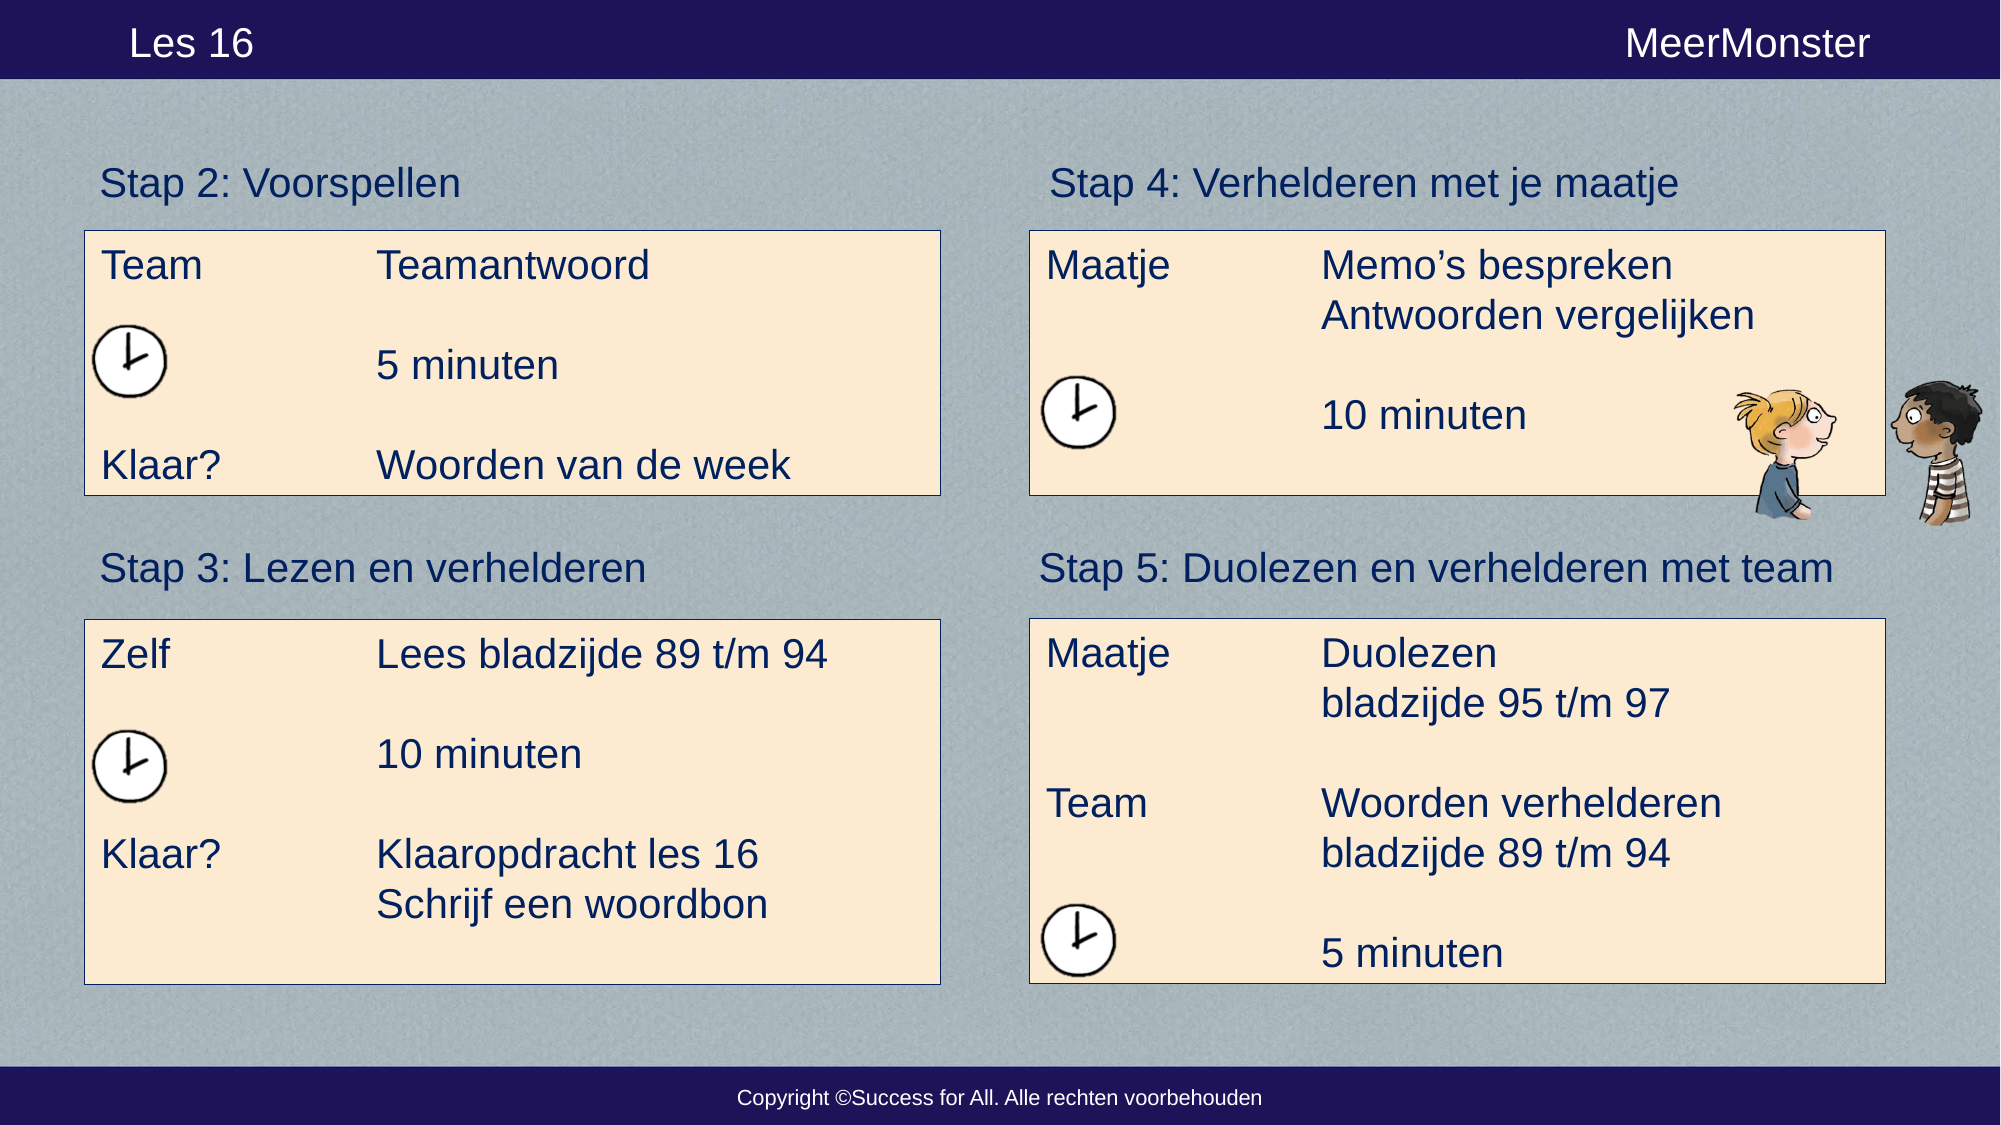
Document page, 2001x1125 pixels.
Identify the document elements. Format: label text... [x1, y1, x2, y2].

text_box Maatje Memo’s bespreken Antwoorden vergelijken 10 minuten [1029, 230, 1886, 496]
text_box Team Teamantwoord 5 minuten Klaar? Woorden van de week [84, 230, 941, 496]
text_box Stap 2: Voorspellen [84, 148, 877, 214]
text_box Stap 3: Lezen en verhelderen [84, 533, 877, 599]
text_box Maatje Duolezen bladzijde 95 t/m 97 Team Woorden verhelderen bladzijde 89 t/m 94 5 minuten [1029, 618, 1886, 984]
text_box MeerMonster [999, 8, 1886, 73]
text_box Stap 4: Verhelderen met je maatje [999, 148, 1886, 214]
text_box Les 16 [114, 8, 354, 73]
picture [0, 0, 2001, 1125]
text_box Copyright ©Success for All. Alle rechten voorbehouden [0, 1076, 2000, 1125]
text_box Stap 5: Duolezen en verhelderen met team [1023, 533, 1863, 599]
text_box Zelf Lees bladzijde 89 t/m 94 10 minuten Klaar? Klaaropdracht les 16 Schrijf een woordbon [84, 619, 941, 985]
